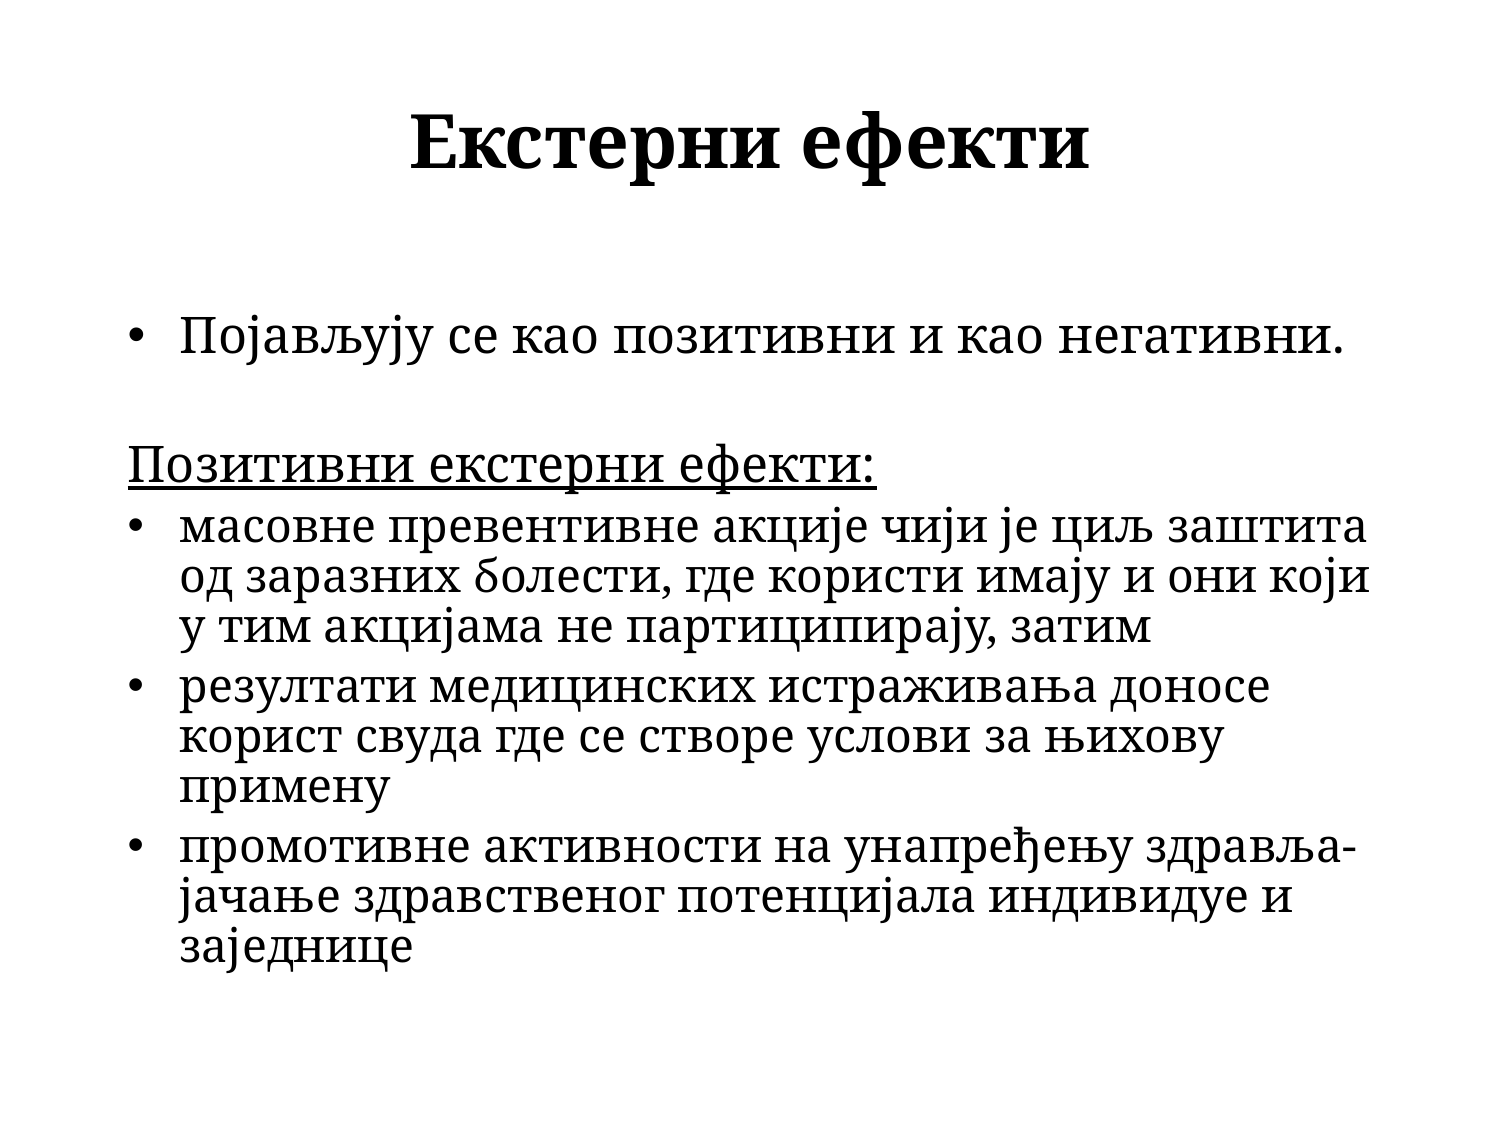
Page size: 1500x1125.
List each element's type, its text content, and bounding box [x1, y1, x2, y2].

list Појављују се као позитивни и као негативни. Позитивни екстерни ефекти: масовне превентивне акције чији је циљ заштита од заразних болести, где користи имају и они који у тим акцијама не партиципирају, затим резултати медицинских истраживања доносе корист свуда где се створе услови за њихову примену промотивне активности на унапређењу здравља-јачање здравственог потенцијала индивидуе и заједнице [112, 302, 1388, 1047]
title Екстерни ефекти [75, 45, 1425, 233]
